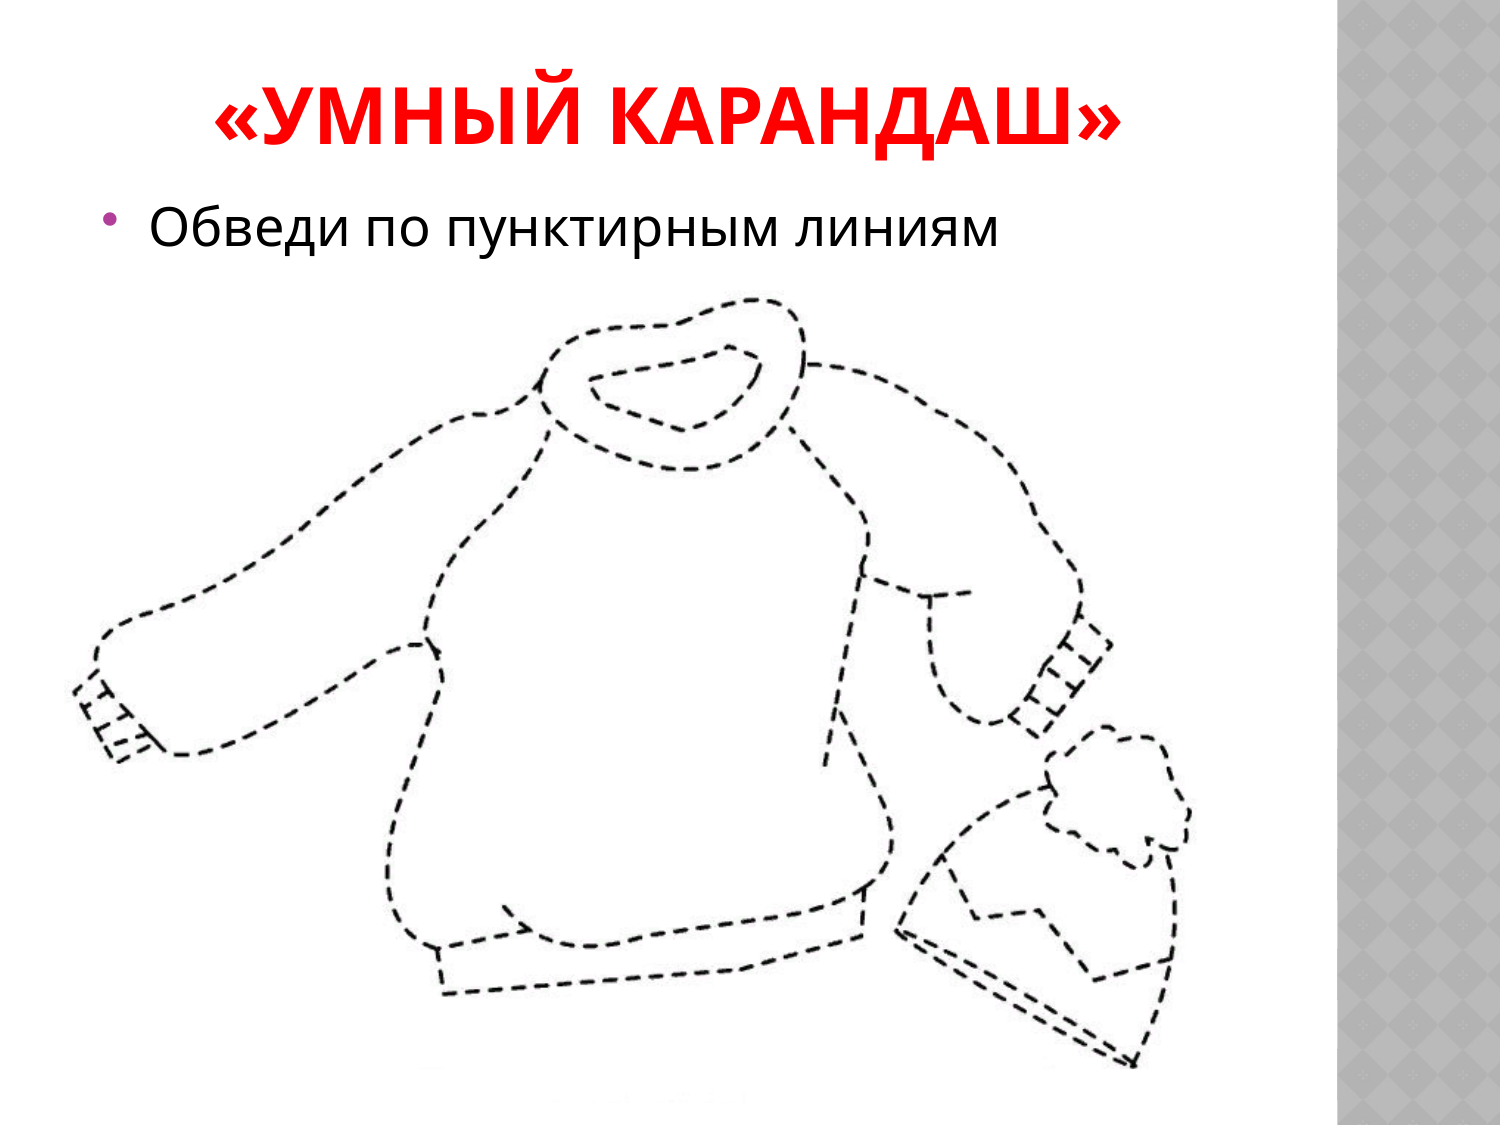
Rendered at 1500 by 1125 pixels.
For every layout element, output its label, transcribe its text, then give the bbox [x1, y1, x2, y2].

picture [52, 266, 1224, 1103]
list Обведи по пунктирным линиям [88, 184, 1276, 980]
title «умный карандаш» [75, 52, 1263, 161]
